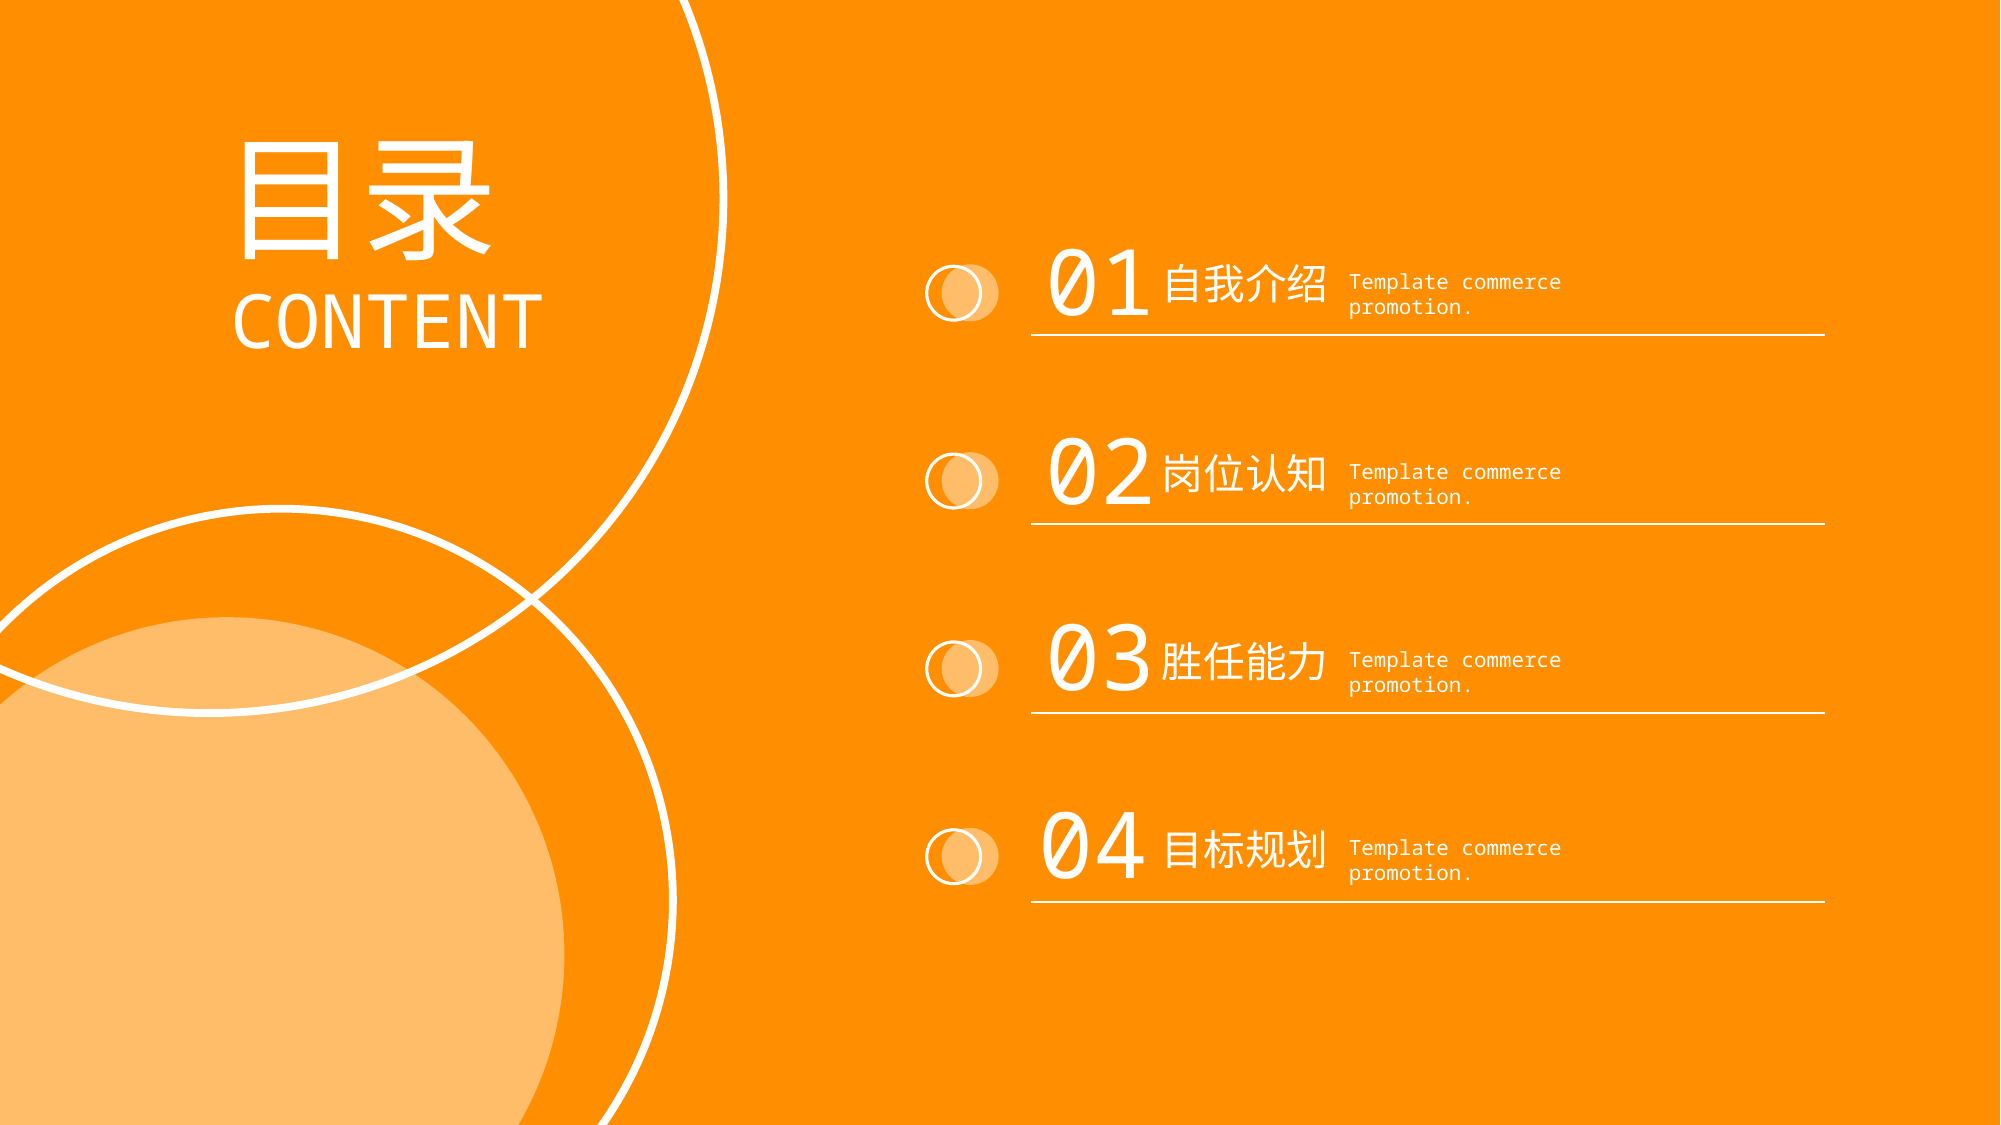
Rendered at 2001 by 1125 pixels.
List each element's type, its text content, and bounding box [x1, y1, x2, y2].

text_box [0, 0, 725, 625]
text_box Template commerce promotion. [1333, 639, 1663, 703]
text_box 自我介绍 [1146, 250, 1371, 316]
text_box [931, 820, 995, 892]
text_box 01 [1030, 216, 1199, 334]
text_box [931, 257, 995, 328]
text_box 02 [1030, 525, 1199, 530]
text_box Template commerce promotion. [1333, 261, 1663, 324]
text_box CONTENT [215, 266, 571, 371]
text_box Template commerce promotion. [1333, 827, 1663, 891]
text_box [0, 507, 674, 1125]
text_box 03 [1030, 591, 1199, 713]
text_box 胜任能力 [1146, 628, 1371, 694]
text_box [931, 445, 995, 516]
text_box Template commerce promotion. [1333, 451, 1663, 515]
text_box 01 [1030, 336, 1199, 341]
text_box 目标规划 [1146, 816, 1371, 882]
text_box 02 [1030, 405, 1199, 523]
text_box 04 [1023, 779, 1192, 905]
text_box 岗位认知 [1146, 440, 1371, 506]
text_box [0, 616, 566, 1125]
text_box 目录 [209, 105, 565, 285]
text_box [931, 633, 995, 704]
